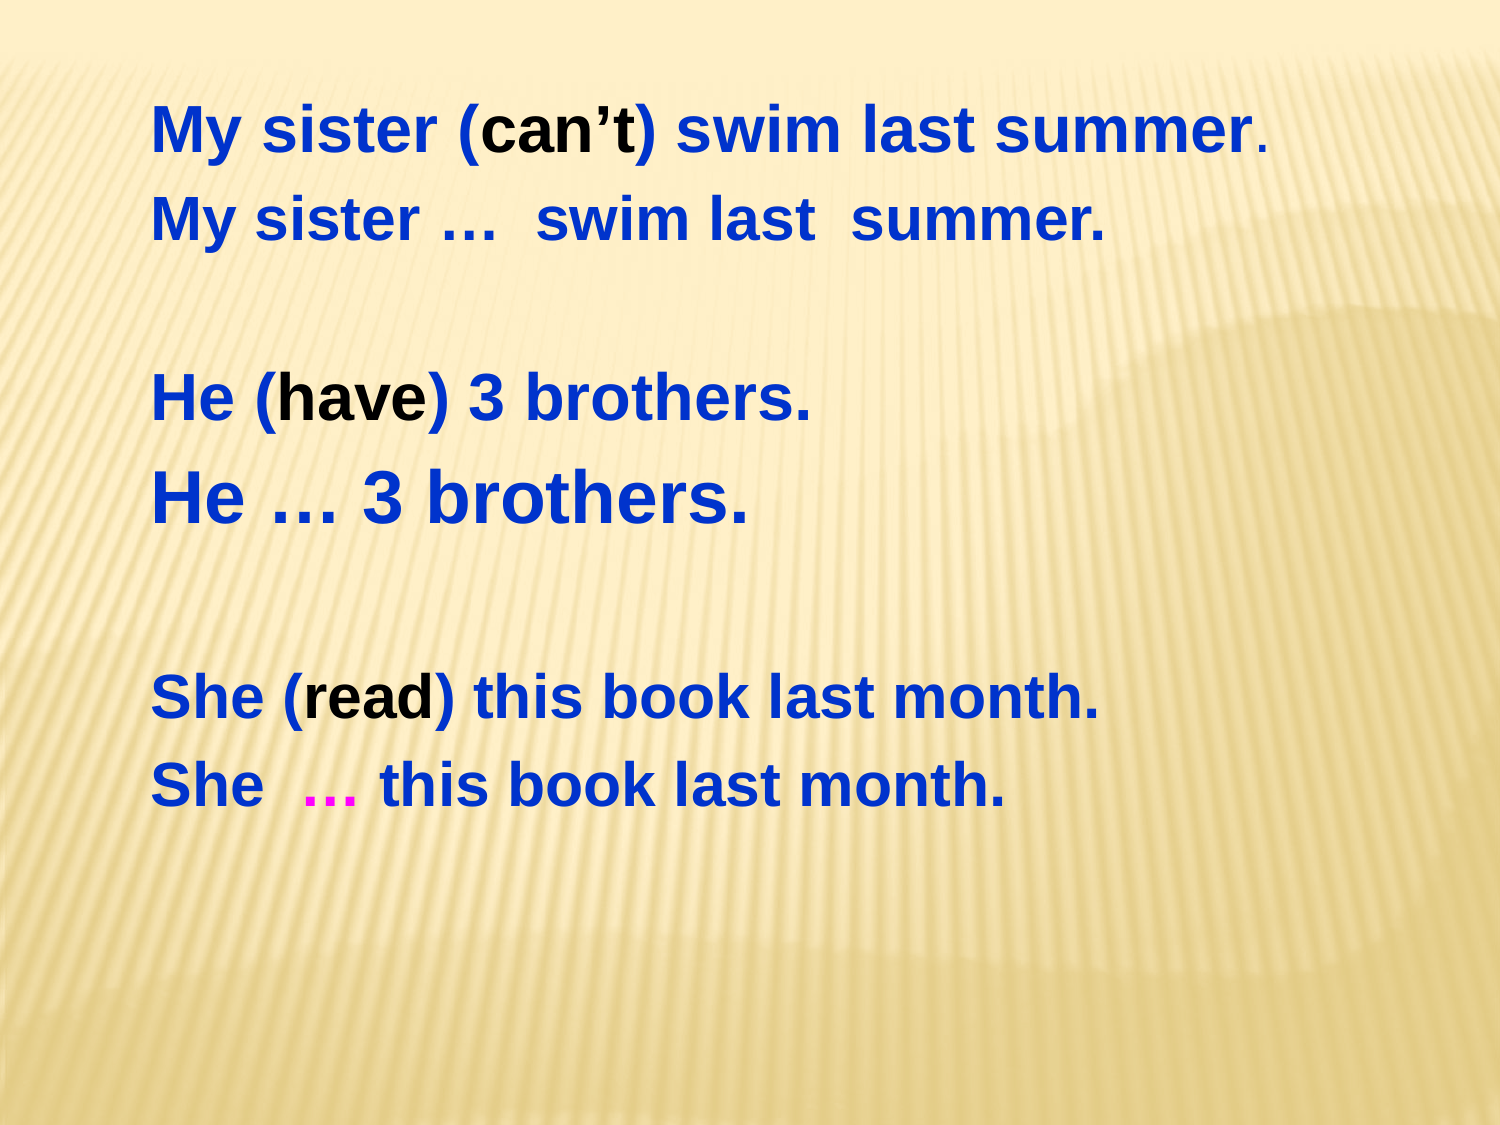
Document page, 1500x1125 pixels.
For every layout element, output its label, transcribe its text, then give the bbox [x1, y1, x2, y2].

text_box My sister (can’t) swim last summer. My sister … swim last summer. He (have) 3 brothers. He … 3 brothers. She (read) this book last month. She … this book last month. [135, 78, 1362, 826]
